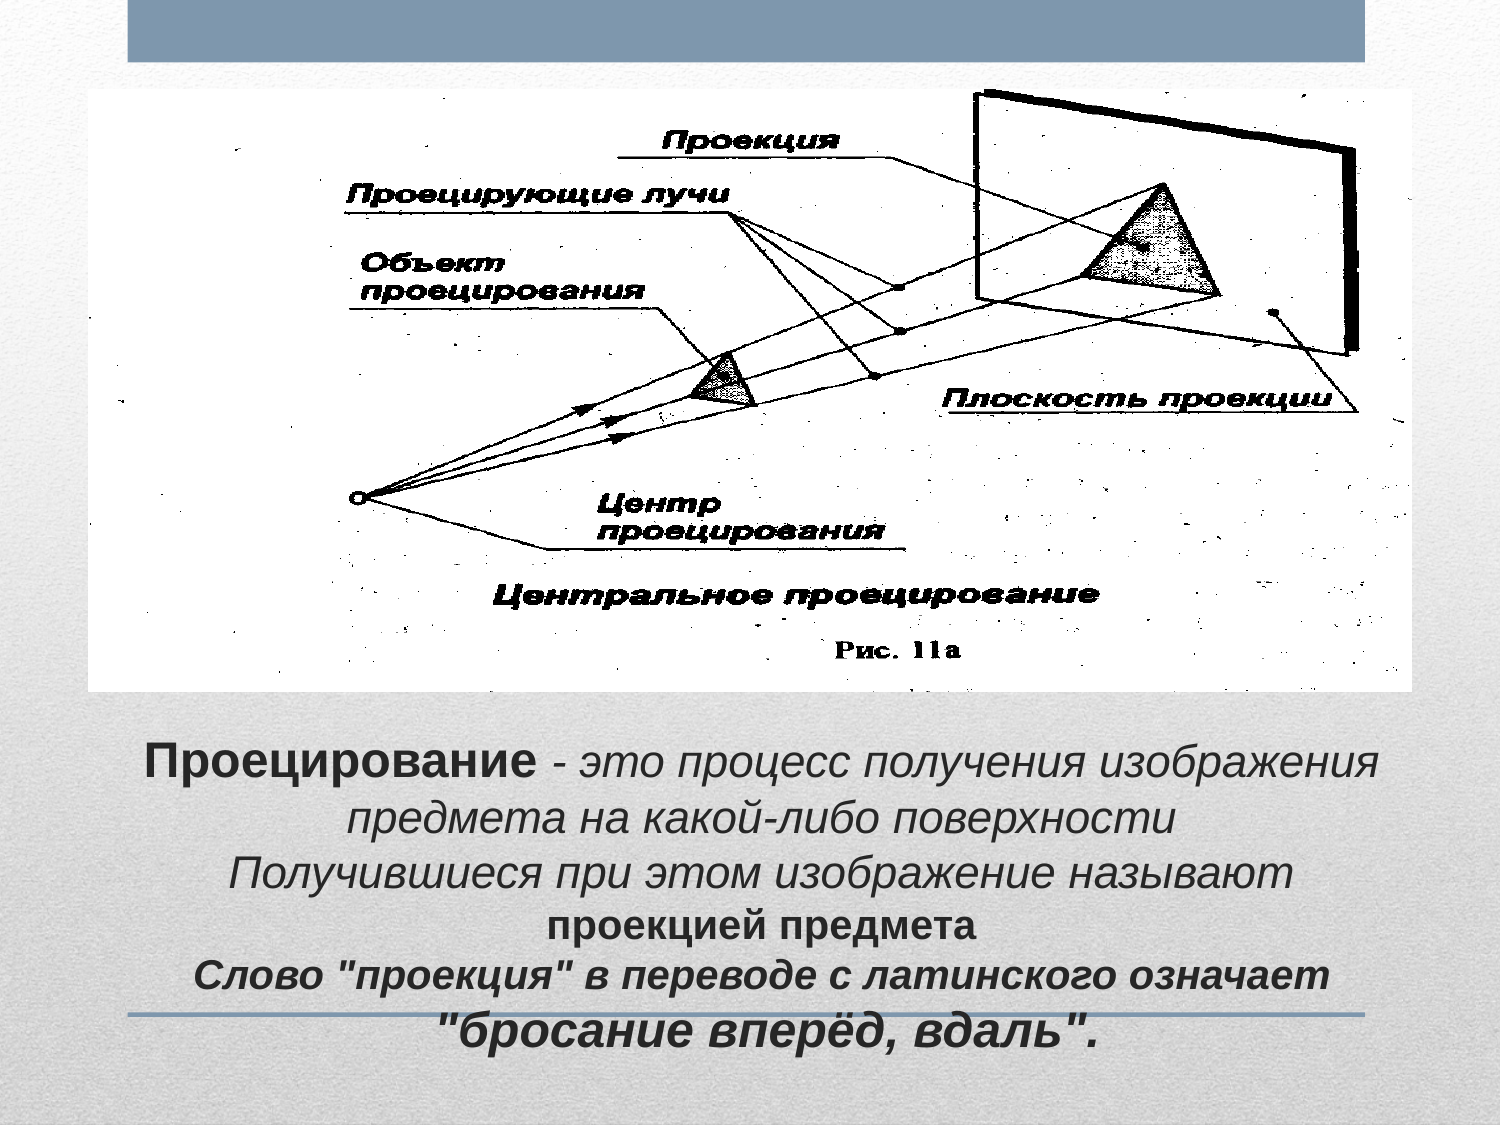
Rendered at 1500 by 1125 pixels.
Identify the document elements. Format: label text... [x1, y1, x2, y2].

title Проецирование - это процесс полу­чения изображения предмета на какой-либо поверх­ности Получившиеся при этом изображение называют проекцией предмета Слово "проекция" в переводе с латинского означа­ет "бросание вперёд, вдаль". [64, 739, 1459, 1125]
picture [87, 88, 1413, 693]
